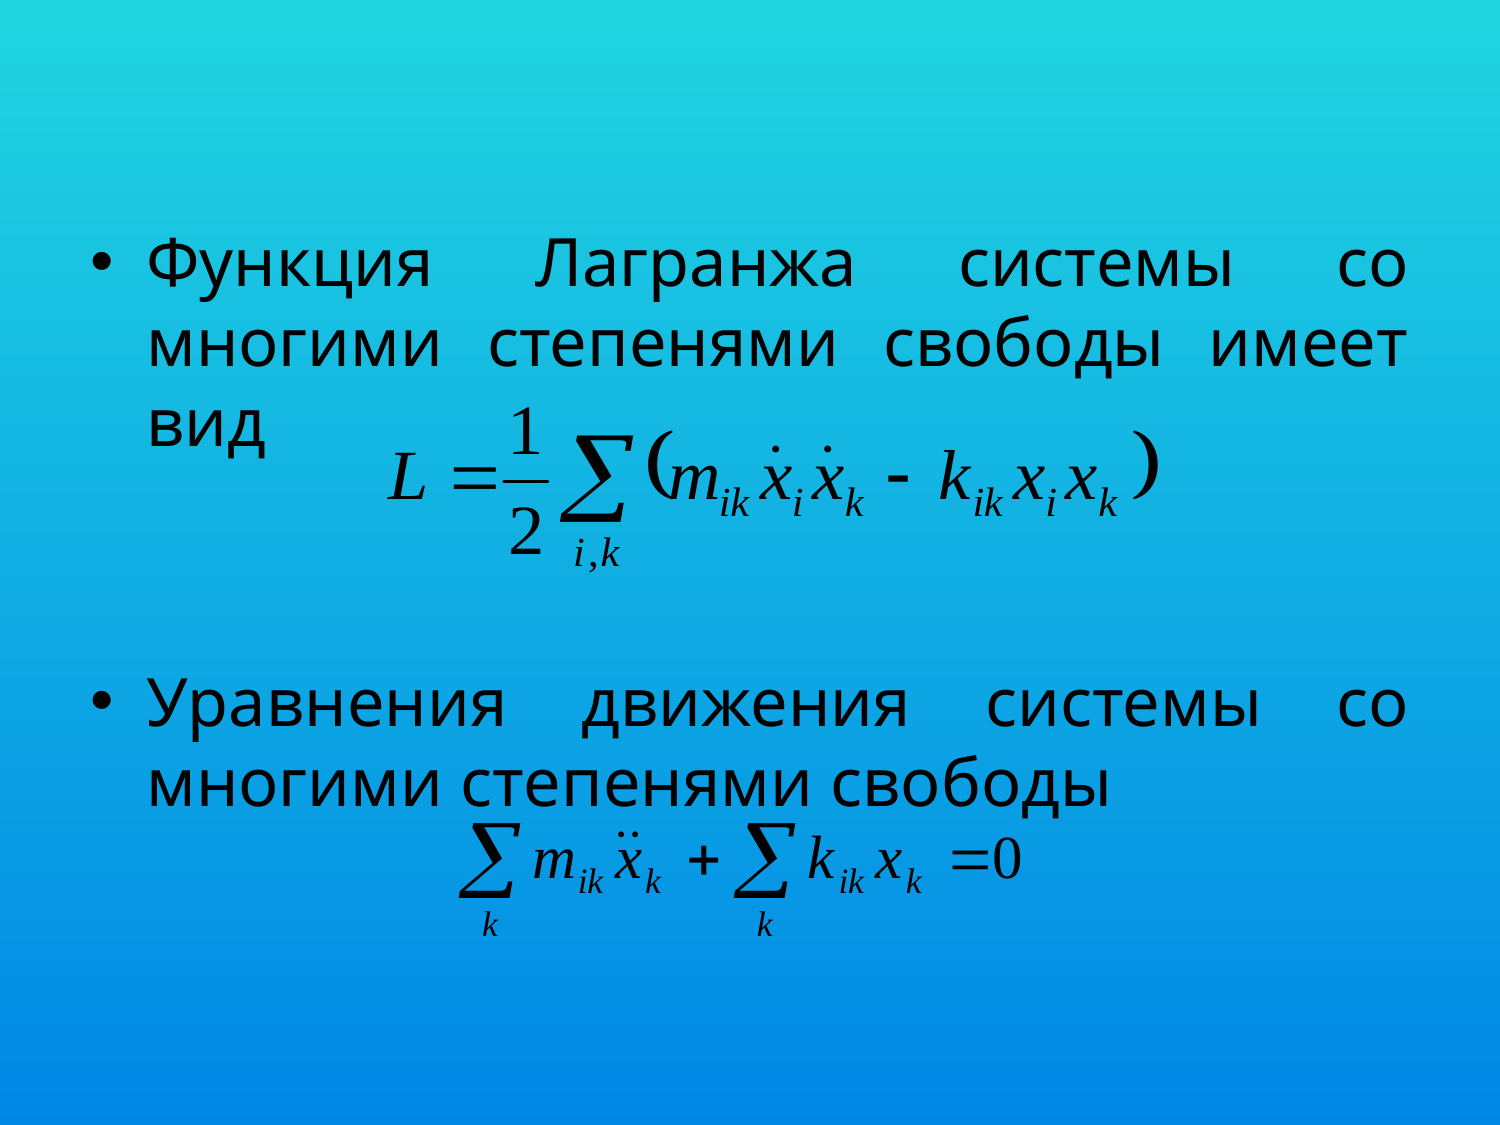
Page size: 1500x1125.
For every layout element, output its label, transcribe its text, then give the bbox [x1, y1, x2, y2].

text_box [449, 812, 1035, 951]
list Функция Лагранжа системы со многими степенями свободы имеет вид Уравнения движения системы со многими степенями свободы [75, 212, 1425, 1005]
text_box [374, 387, 1162, 588]
